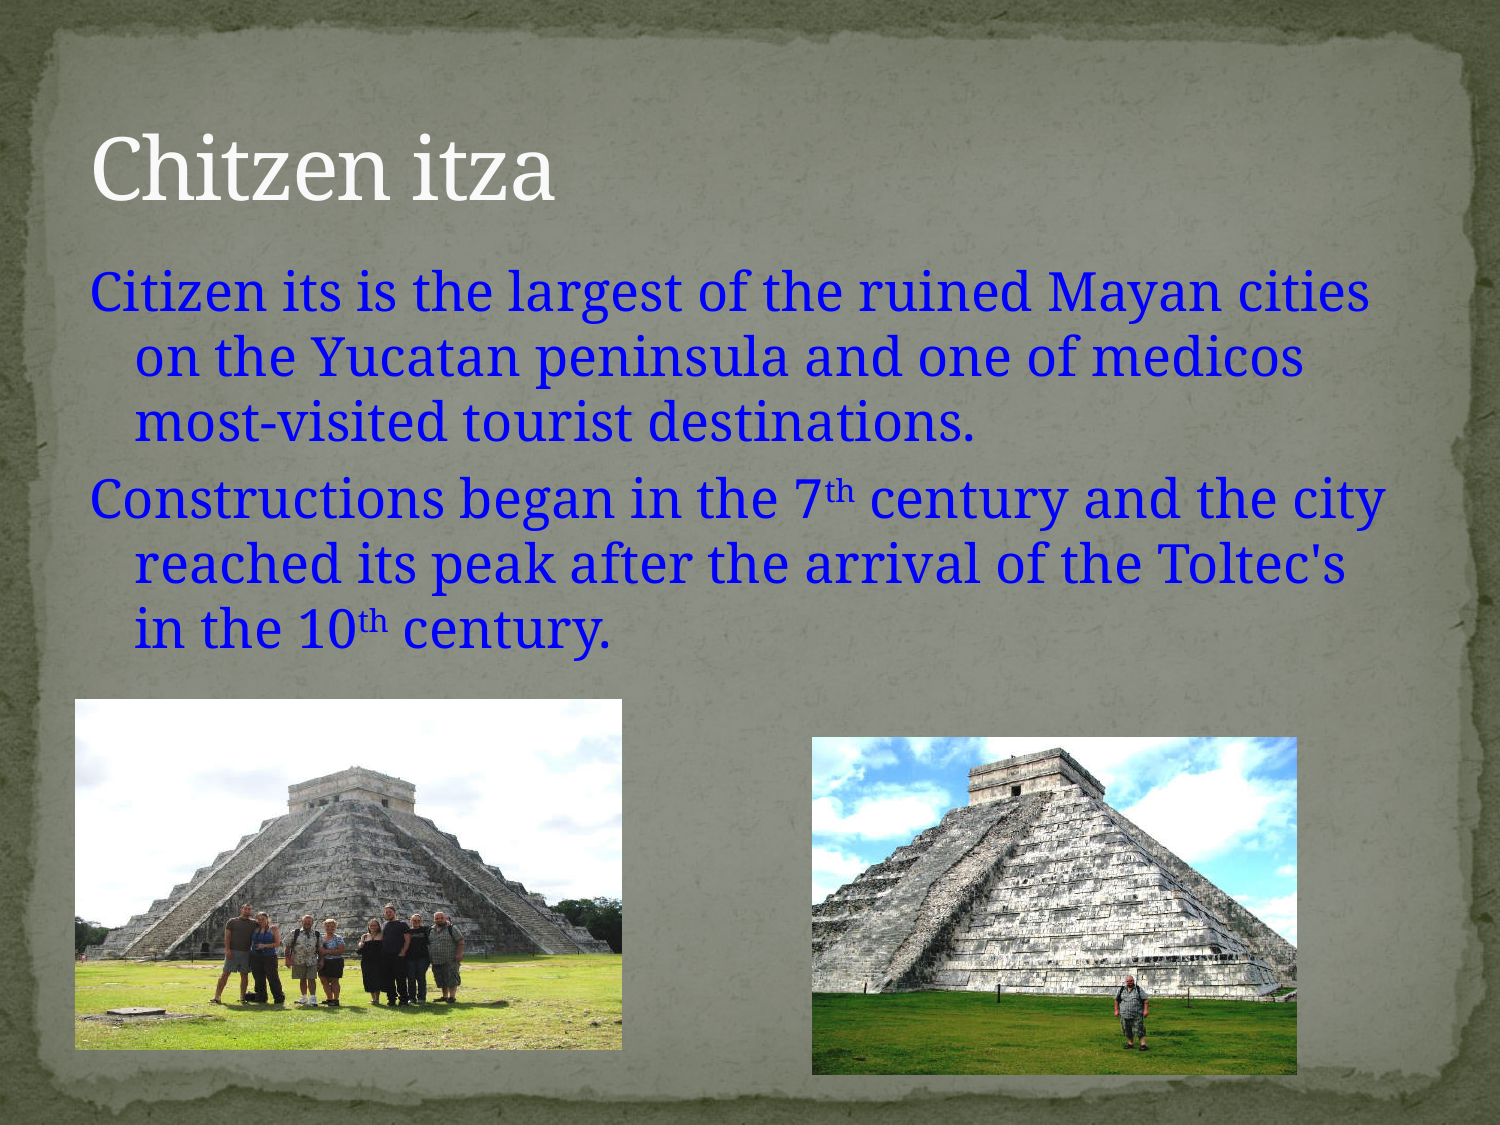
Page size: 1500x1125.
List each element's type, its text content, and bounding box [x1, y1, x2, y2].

list Citizen its is the largest of the ruined Mayan cities on the Yucatan peninsula and one of medicos most-visited tourist destinations. Constructions began in the 7th century and the city reached its peak after the arrival of the Toltec's in the 10th century. [75, 249, 1425, 1000]
title Chitzen itza [74, 24, 1425, 225]
picture [812, 737, 1297, 1075]
picture [75, 699, 622, 1050]
